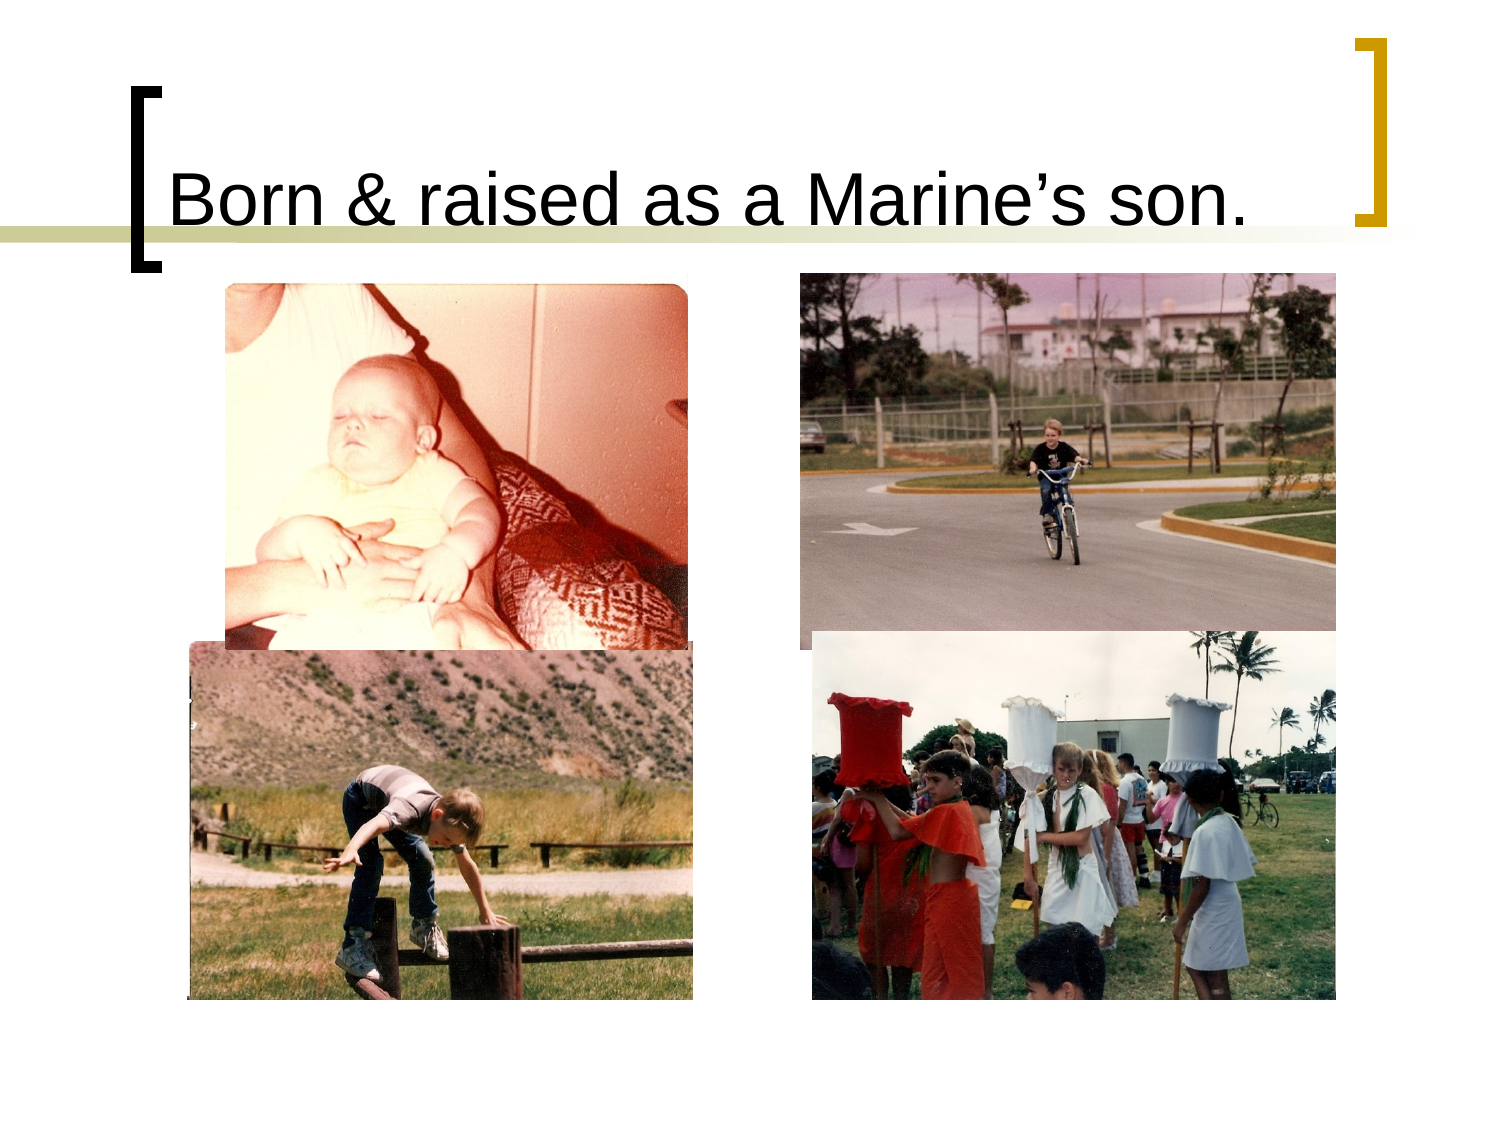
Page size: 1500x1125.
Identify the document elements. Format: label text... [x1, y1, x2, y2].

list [187, 641, 693, 1001]
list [224, 273, 688, 651]
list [799, 273, 1337, 651]
title Born & raised as a Marine’s son. [152, 15, 1328, 248]
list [812, 631, 1336, 1001]
